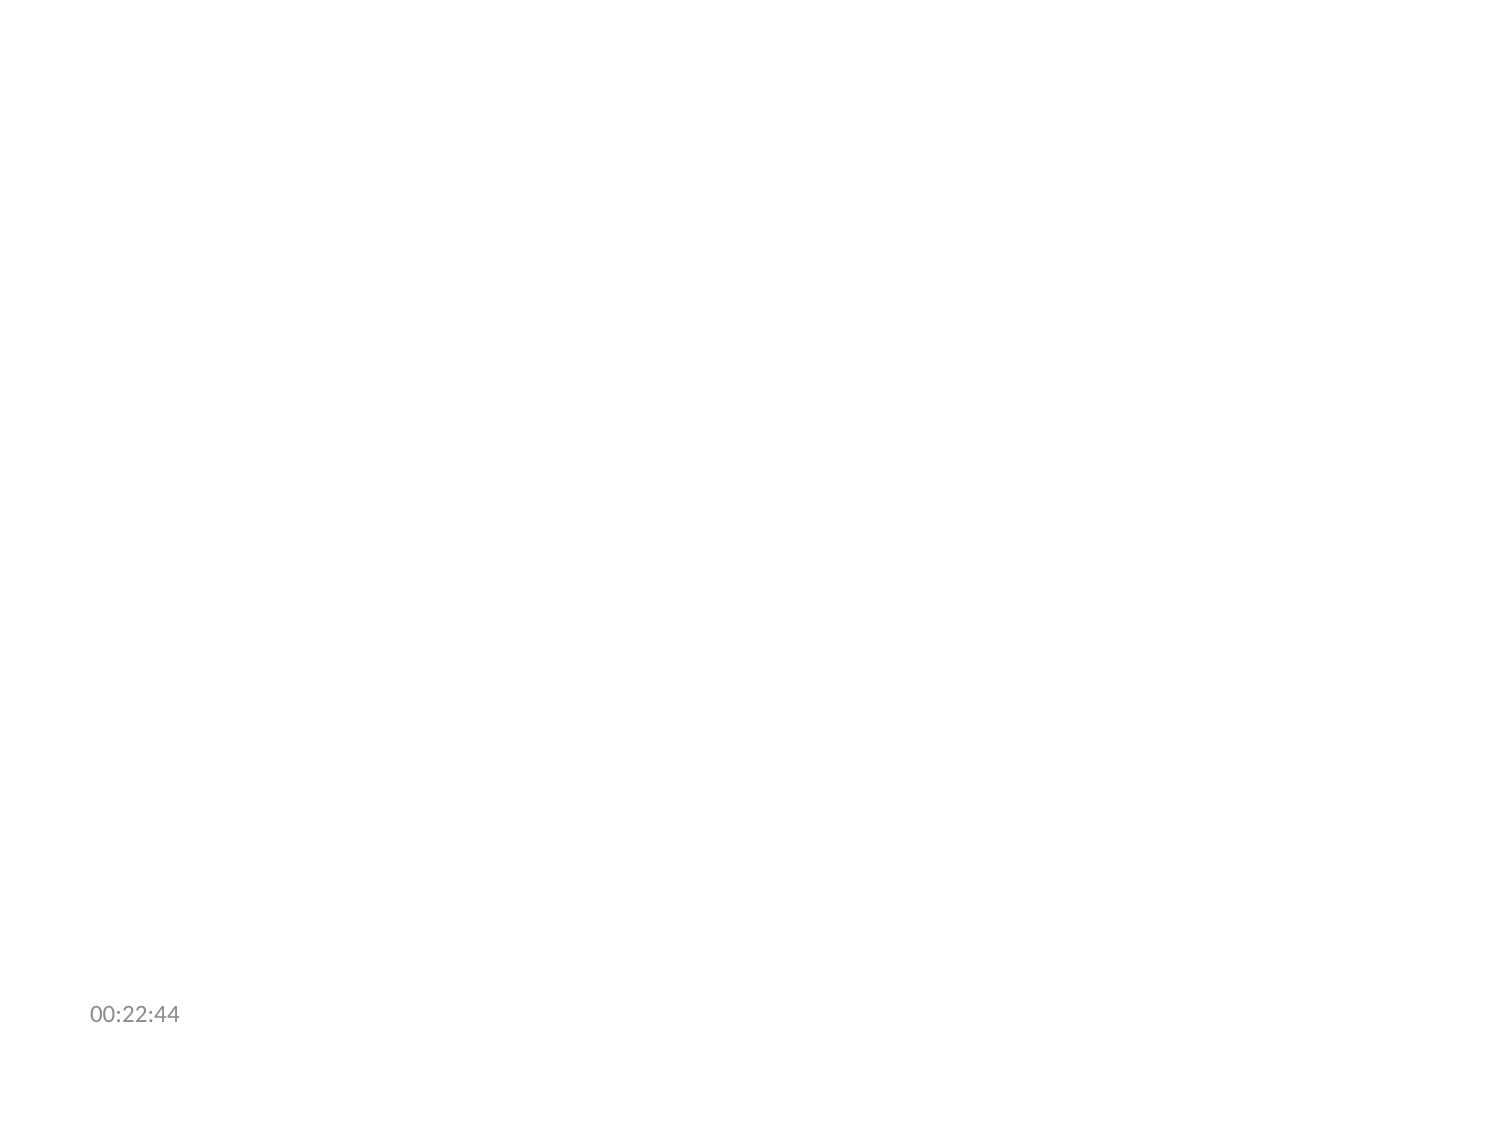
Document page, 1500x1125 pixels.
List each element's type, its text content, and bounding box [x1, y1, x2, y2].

text_box 15:35:09 [75, 982, 425, 1043]
